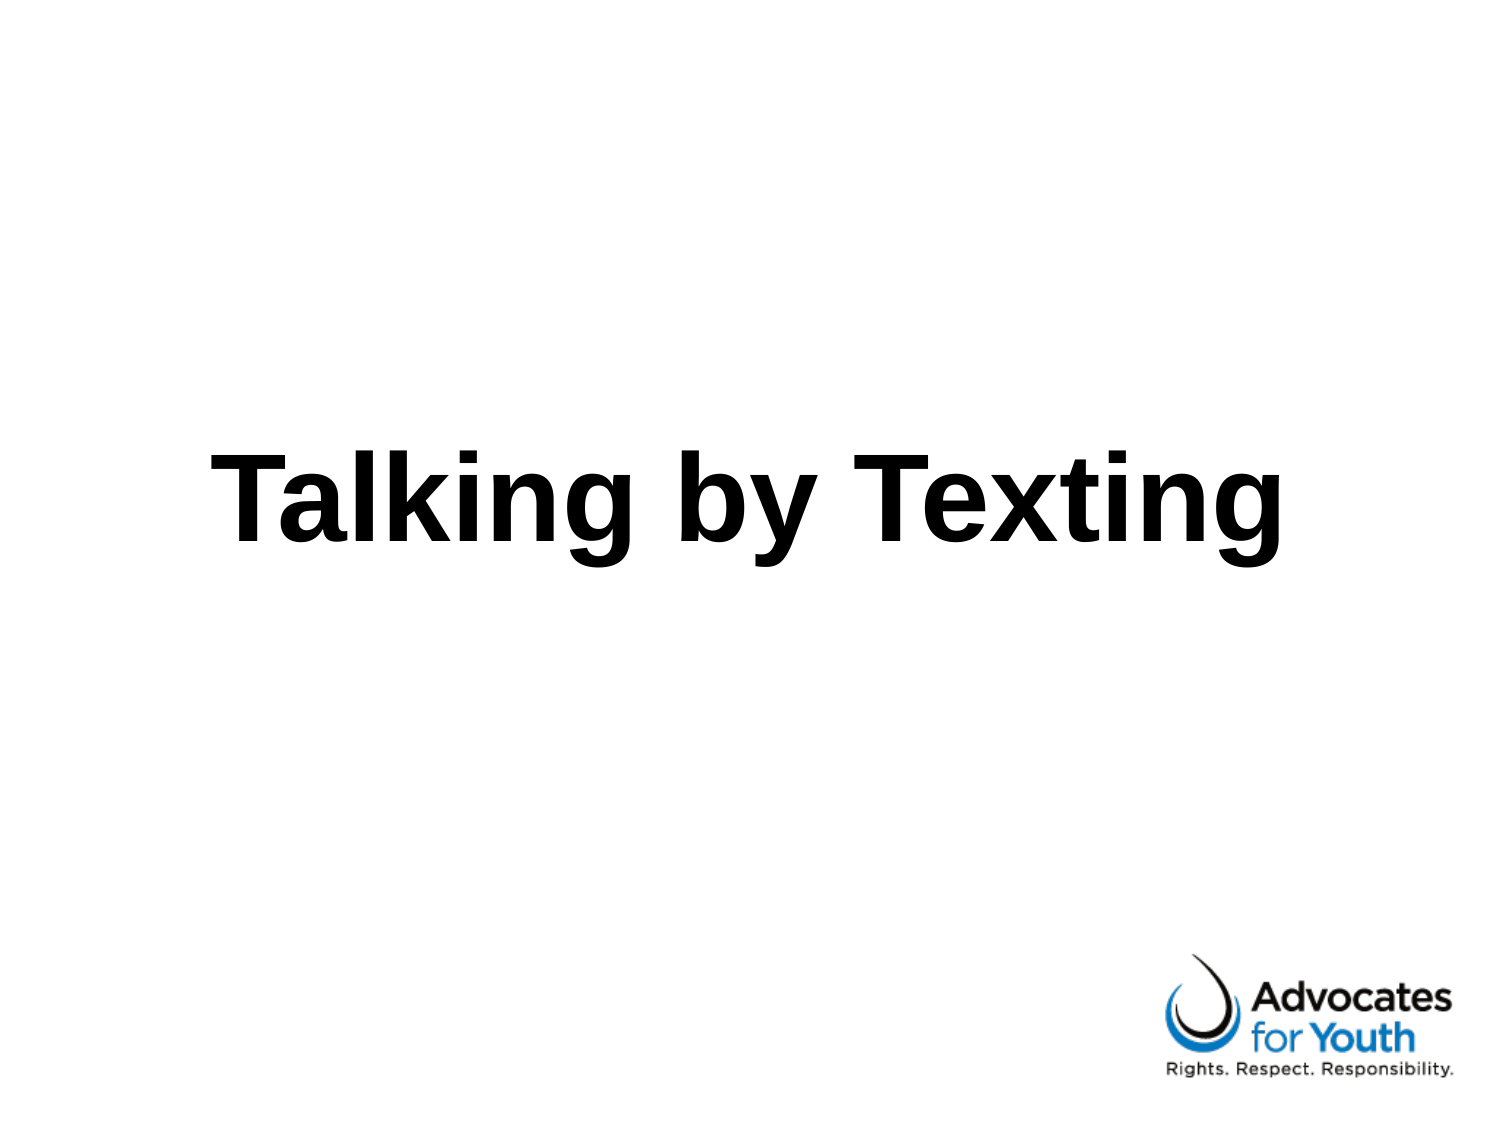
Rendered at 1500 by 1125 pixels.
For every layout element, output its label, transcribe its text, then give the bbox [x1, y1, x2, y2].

picture [1138, 922, 1480, 1107]
title Talking by Texting [187, 184, 1313, 576]
